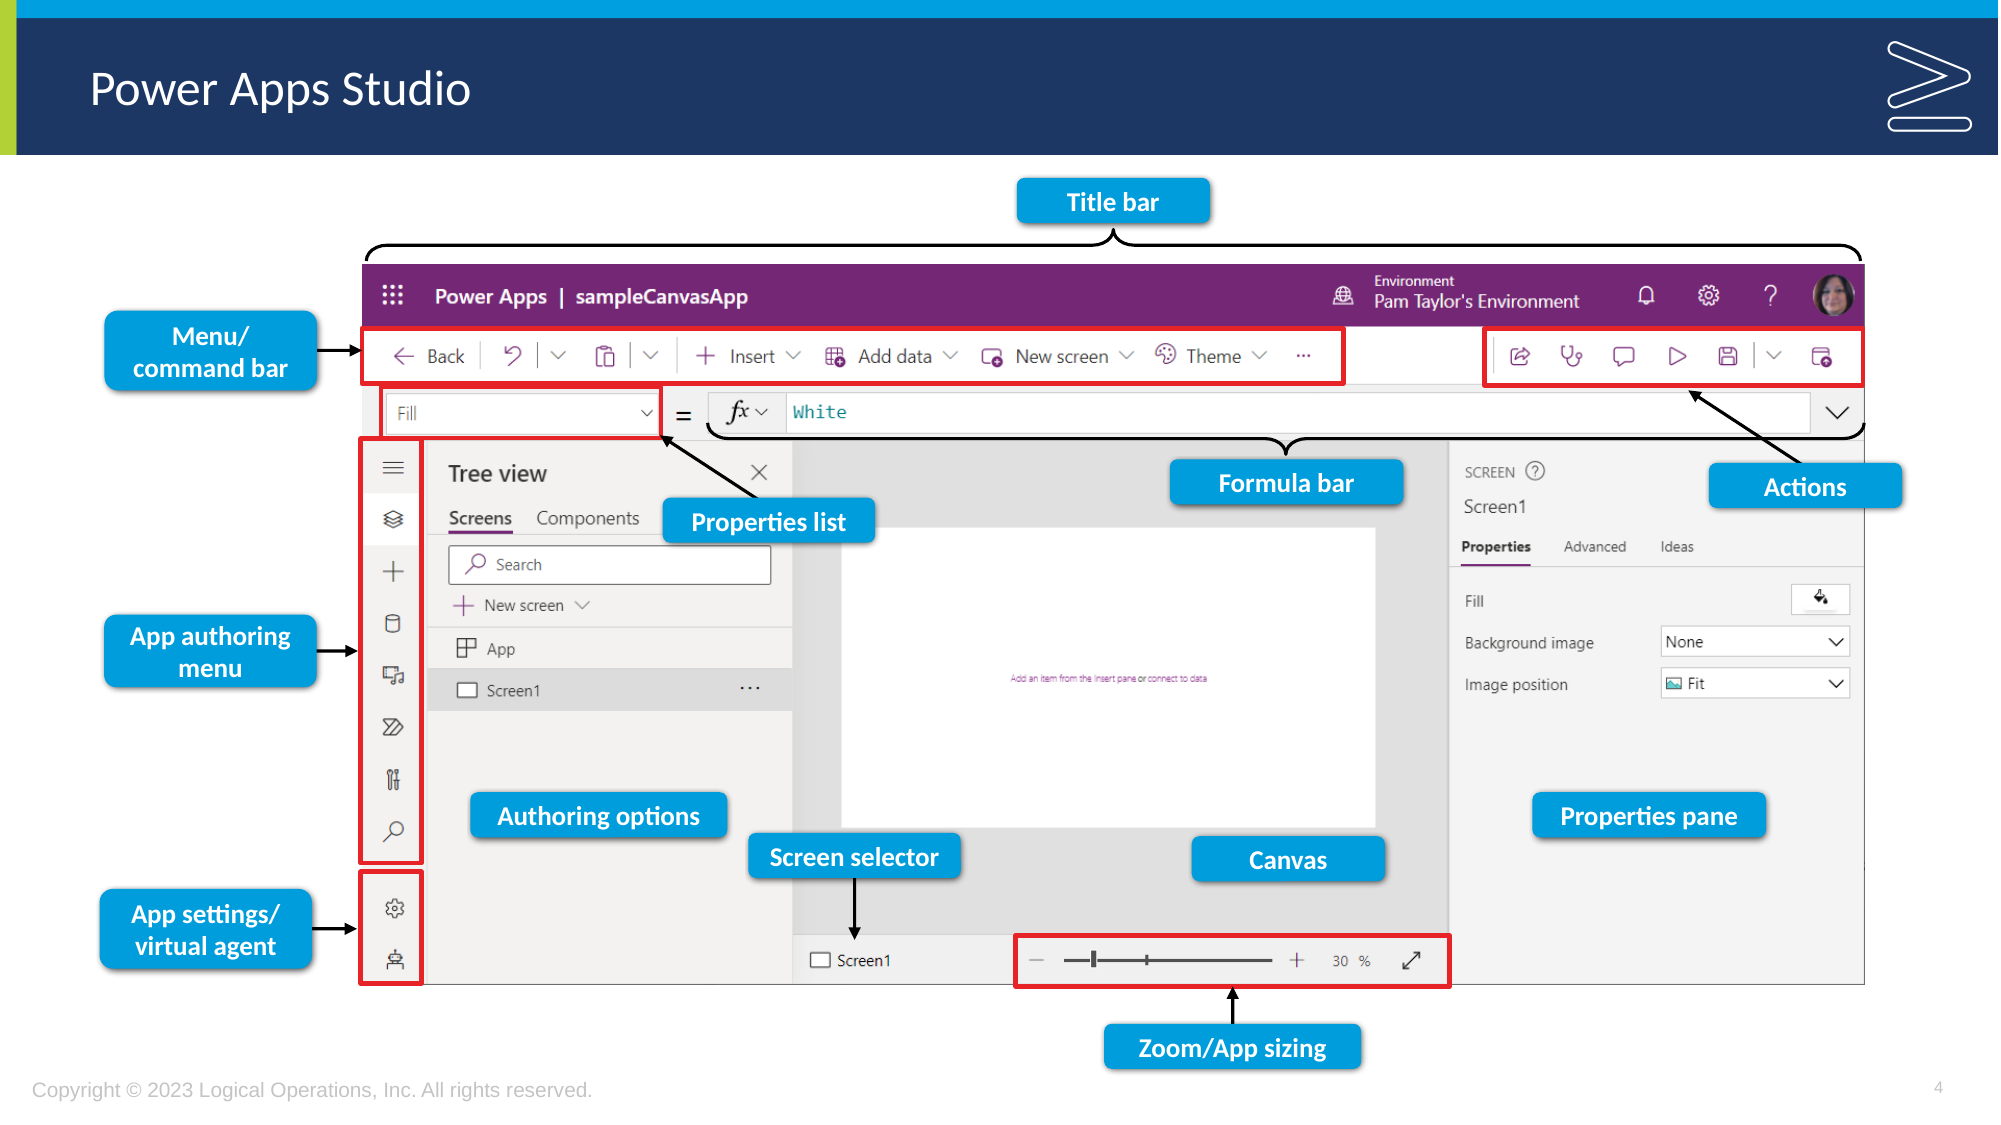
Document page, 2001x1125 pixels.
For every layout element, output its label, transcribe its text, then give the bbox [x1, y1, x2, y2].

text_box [99, 177, 1903, 1070]
picture [1850, 19, 1998, 155]
title Power Apps Studio [74, 16, 1850, 155]
slide_number 4 [1491, 1057, 1959, 1118]
picture [0, 0, 74, 155]
